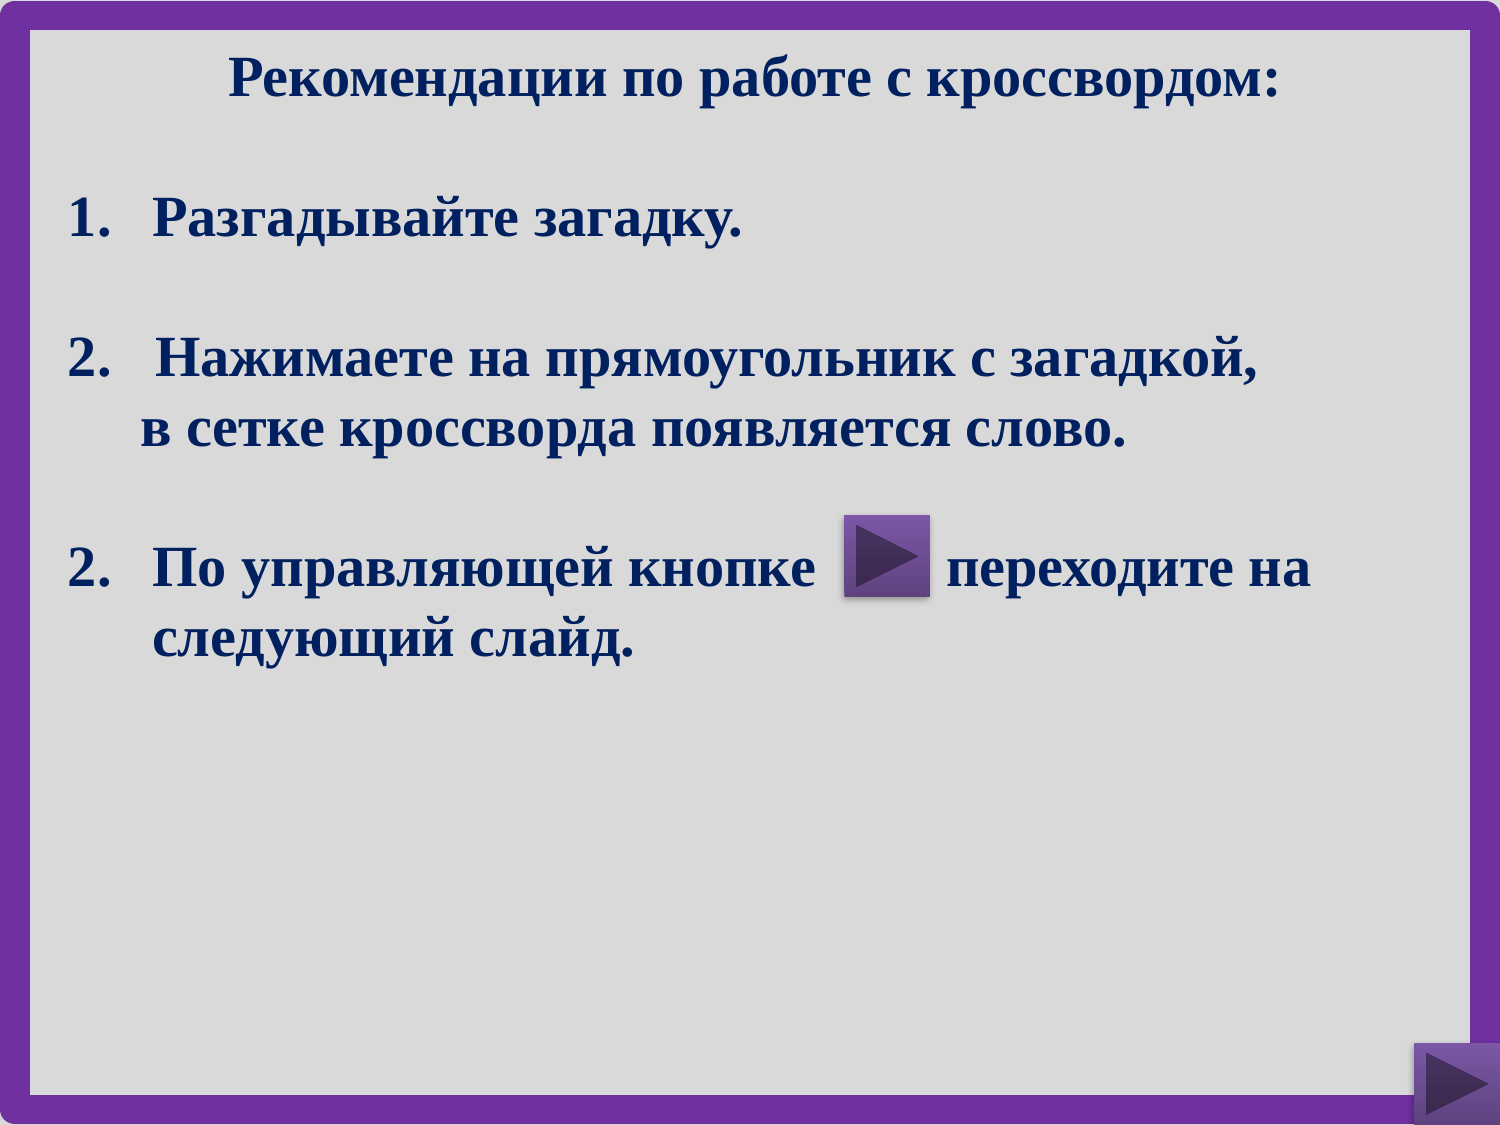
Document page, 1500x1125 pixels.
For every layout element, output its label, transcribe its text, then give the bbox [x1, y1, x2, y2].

text_box [844, 515, 930, 598]
text_box [1414, 1042, 1500, 1125]
text_box Рекомендации по работе с кроссвордом: Разгадывайте загадку. 2. Нажимаете на прямоугольник с загадкой, в сетке кроссворда появляется слово. По управляющей кнопке переходите на следующий слайд. [53, 30, 1458, 676]
